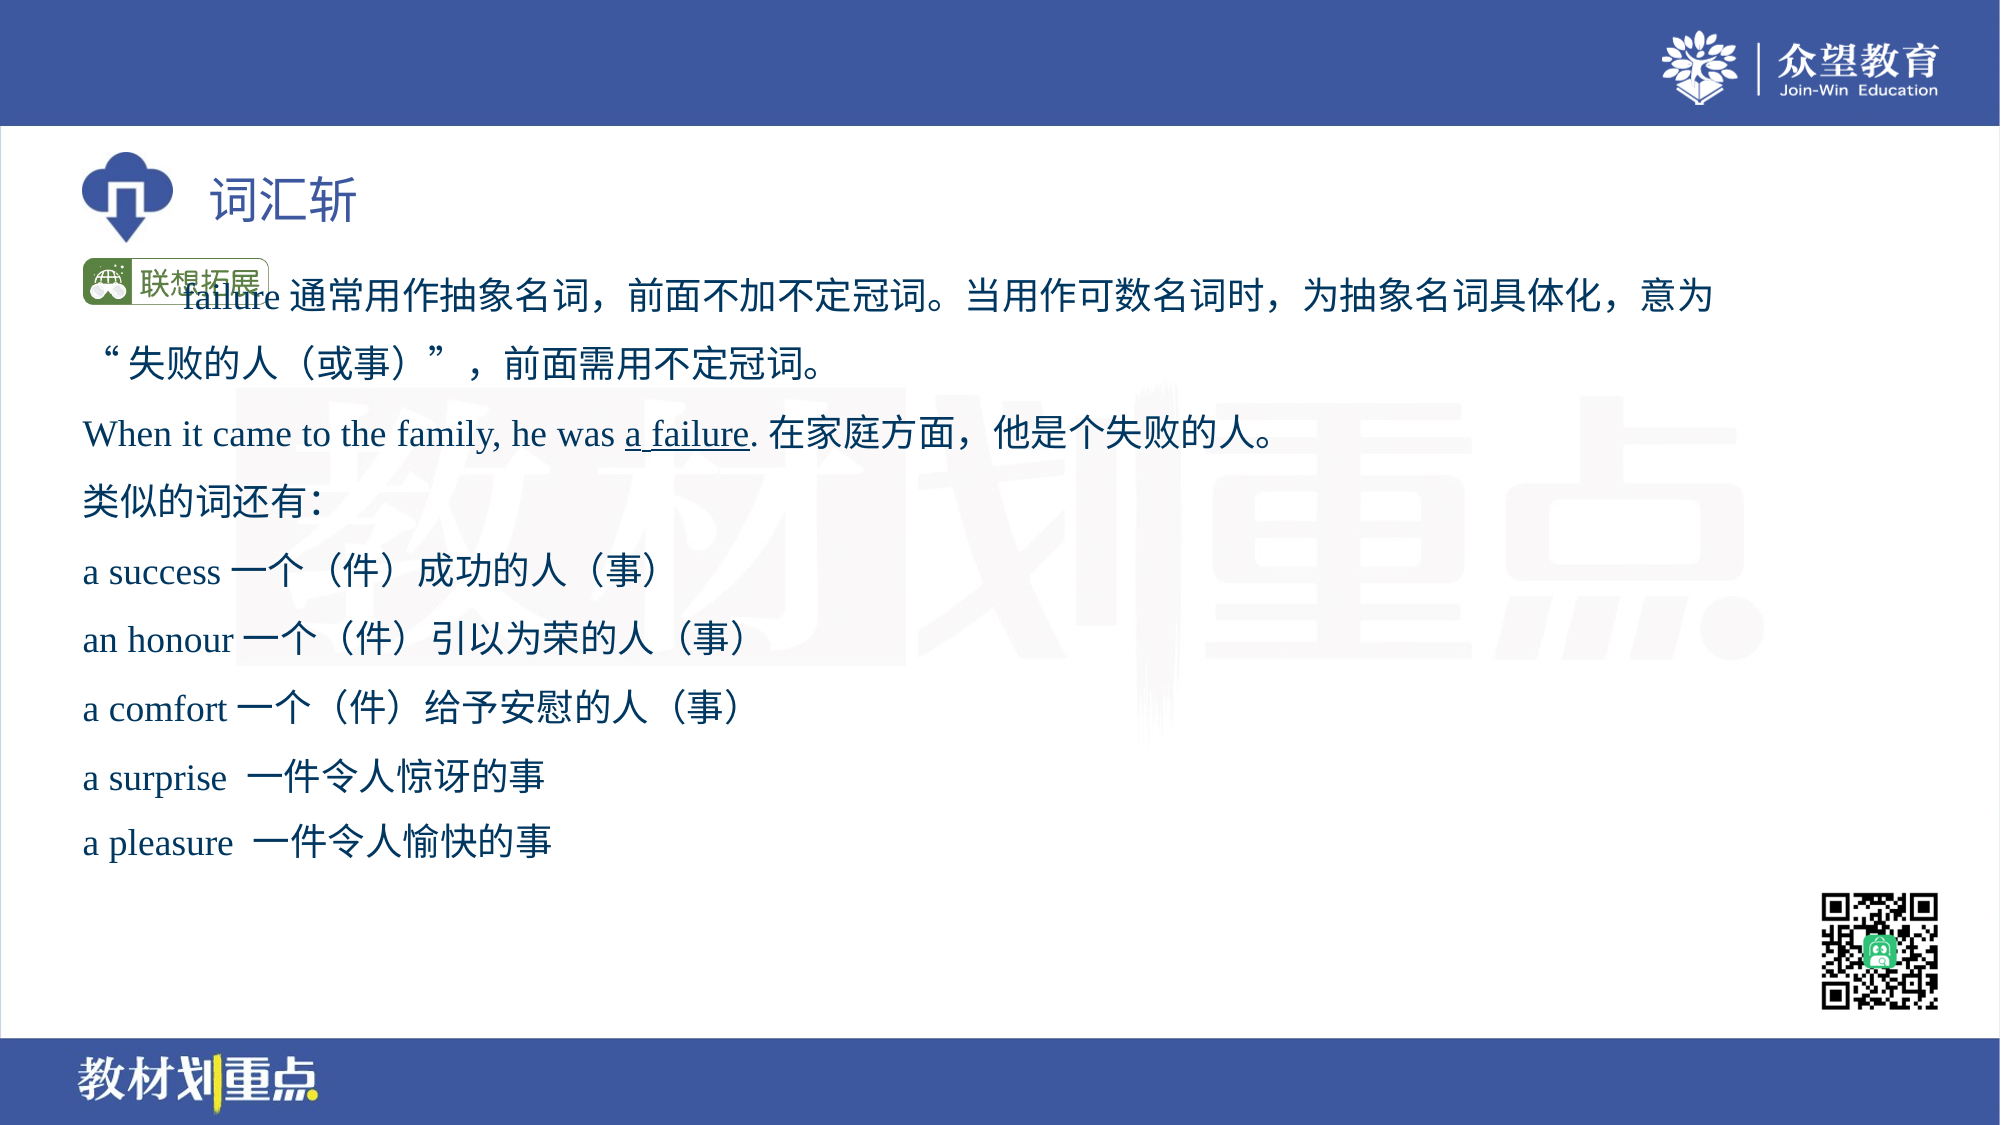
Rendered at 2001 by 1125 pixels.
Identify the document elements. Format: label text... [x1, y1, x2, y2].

text_box failure通常用作抽象名词，前面不加不定冠词。当用作可数名词时，为抽象名词具体化，意为 “失败的人（或事）”，前面需用不定冠词。 When it came to the family, he was a failure.在家庭方面，他是个失败的人。 类似的词还有： a success一个（件）成功的人（事） an honour一个（件）引以为荣的人（事） a comfort一个（件）给予安慰的人（事） a surprise 一件令人惊讶的事 a pleasure 一件令人愉快的事 [82, 248, 1817, 856]
picture [0, 0, 2000, 1125]
